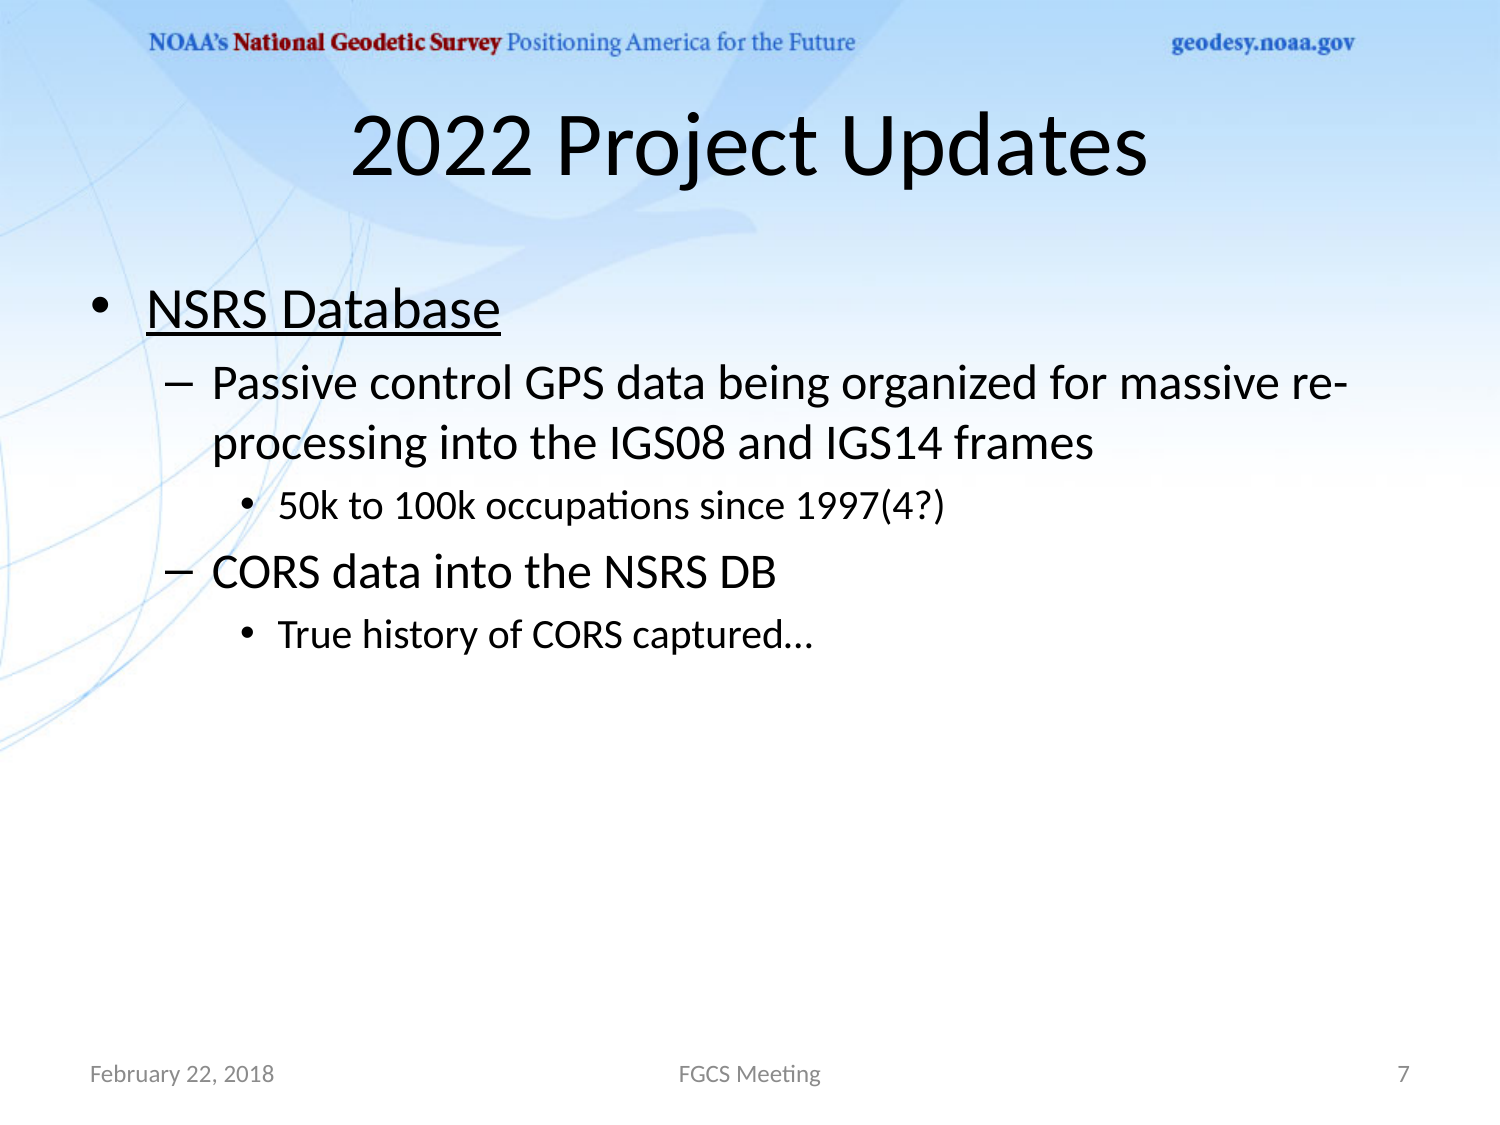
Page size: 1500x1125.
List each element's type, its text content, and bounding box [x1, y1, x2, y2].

slide_number 7 [1074, 1042, 1425, 1103]
title 2022 Project Updates [75, 45, 1425, 233]
footer FGCS Meeting [512, 1042, 988, 1103]
list NSRS Database Passive control GPS data being organized for massive re-processing into the IGS08 and IGS14 frames 50k to 100k occupations since 1997(4?) CORS data into the NSRS DB True history of CORS captured… [75, 262, 1425, 1005]
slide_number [75, 1042, 425, 1103]
picture [0, 0, 1500, 1125]
